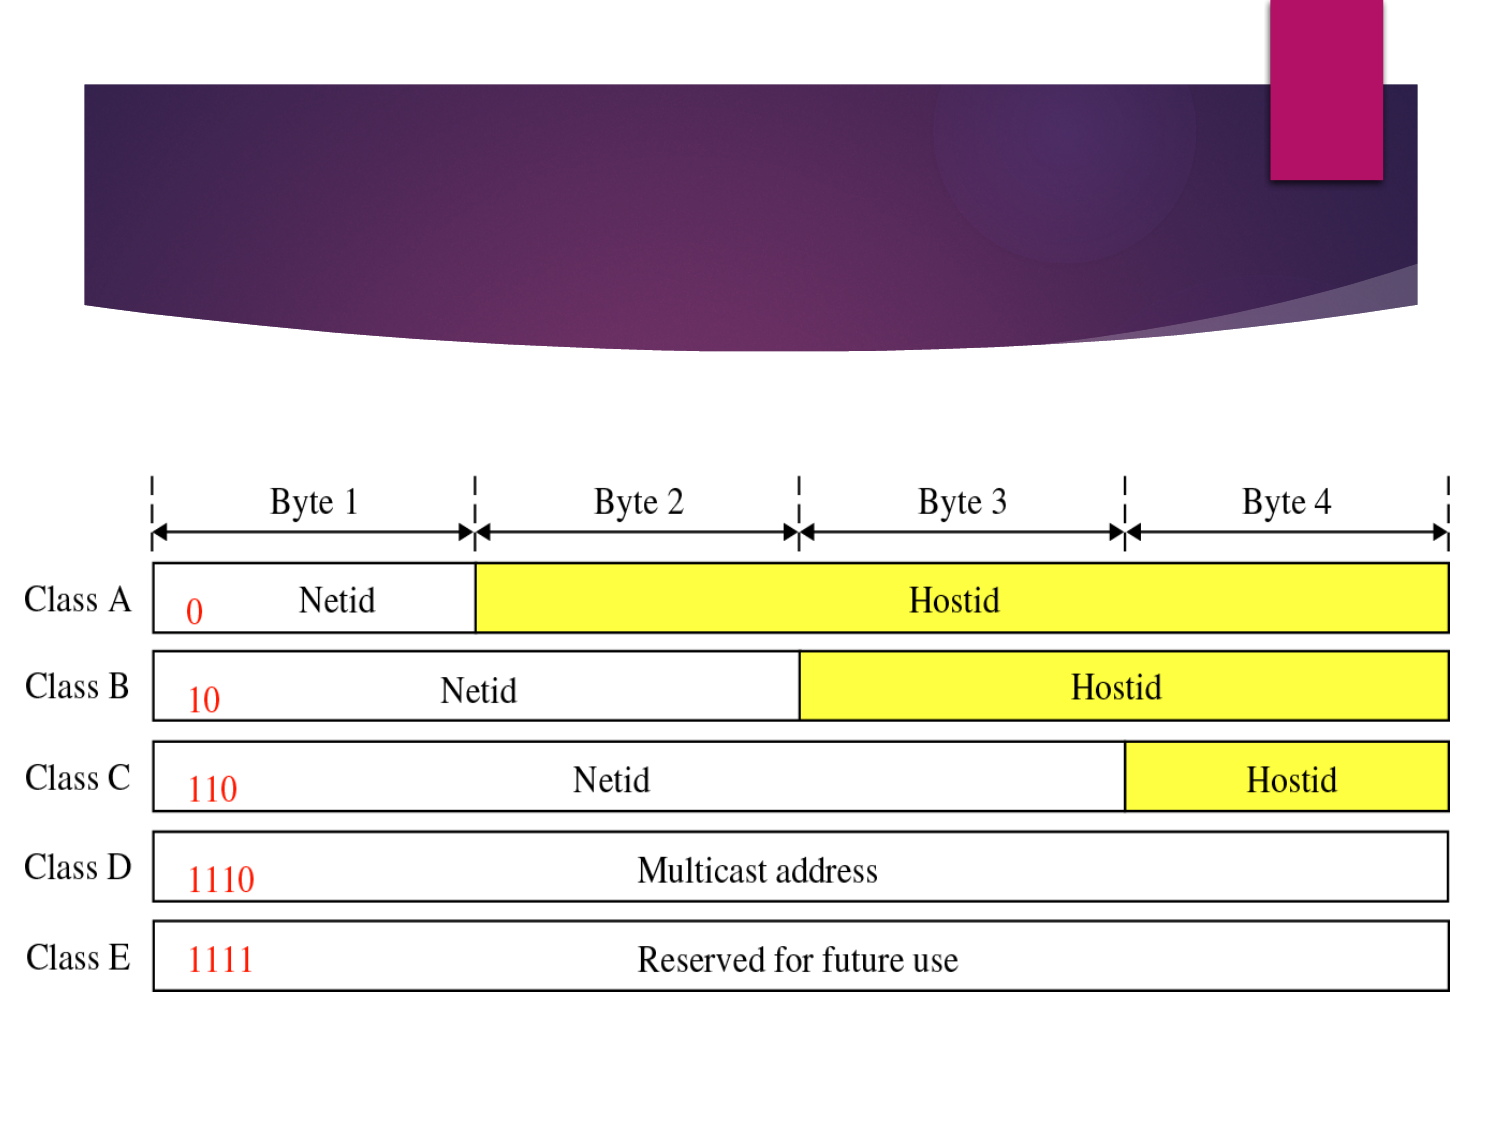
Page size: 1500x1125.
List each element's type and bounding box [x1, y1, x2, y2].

list [0, 262, 1350, 1005]
picture [24, 474, 1451, 992]
